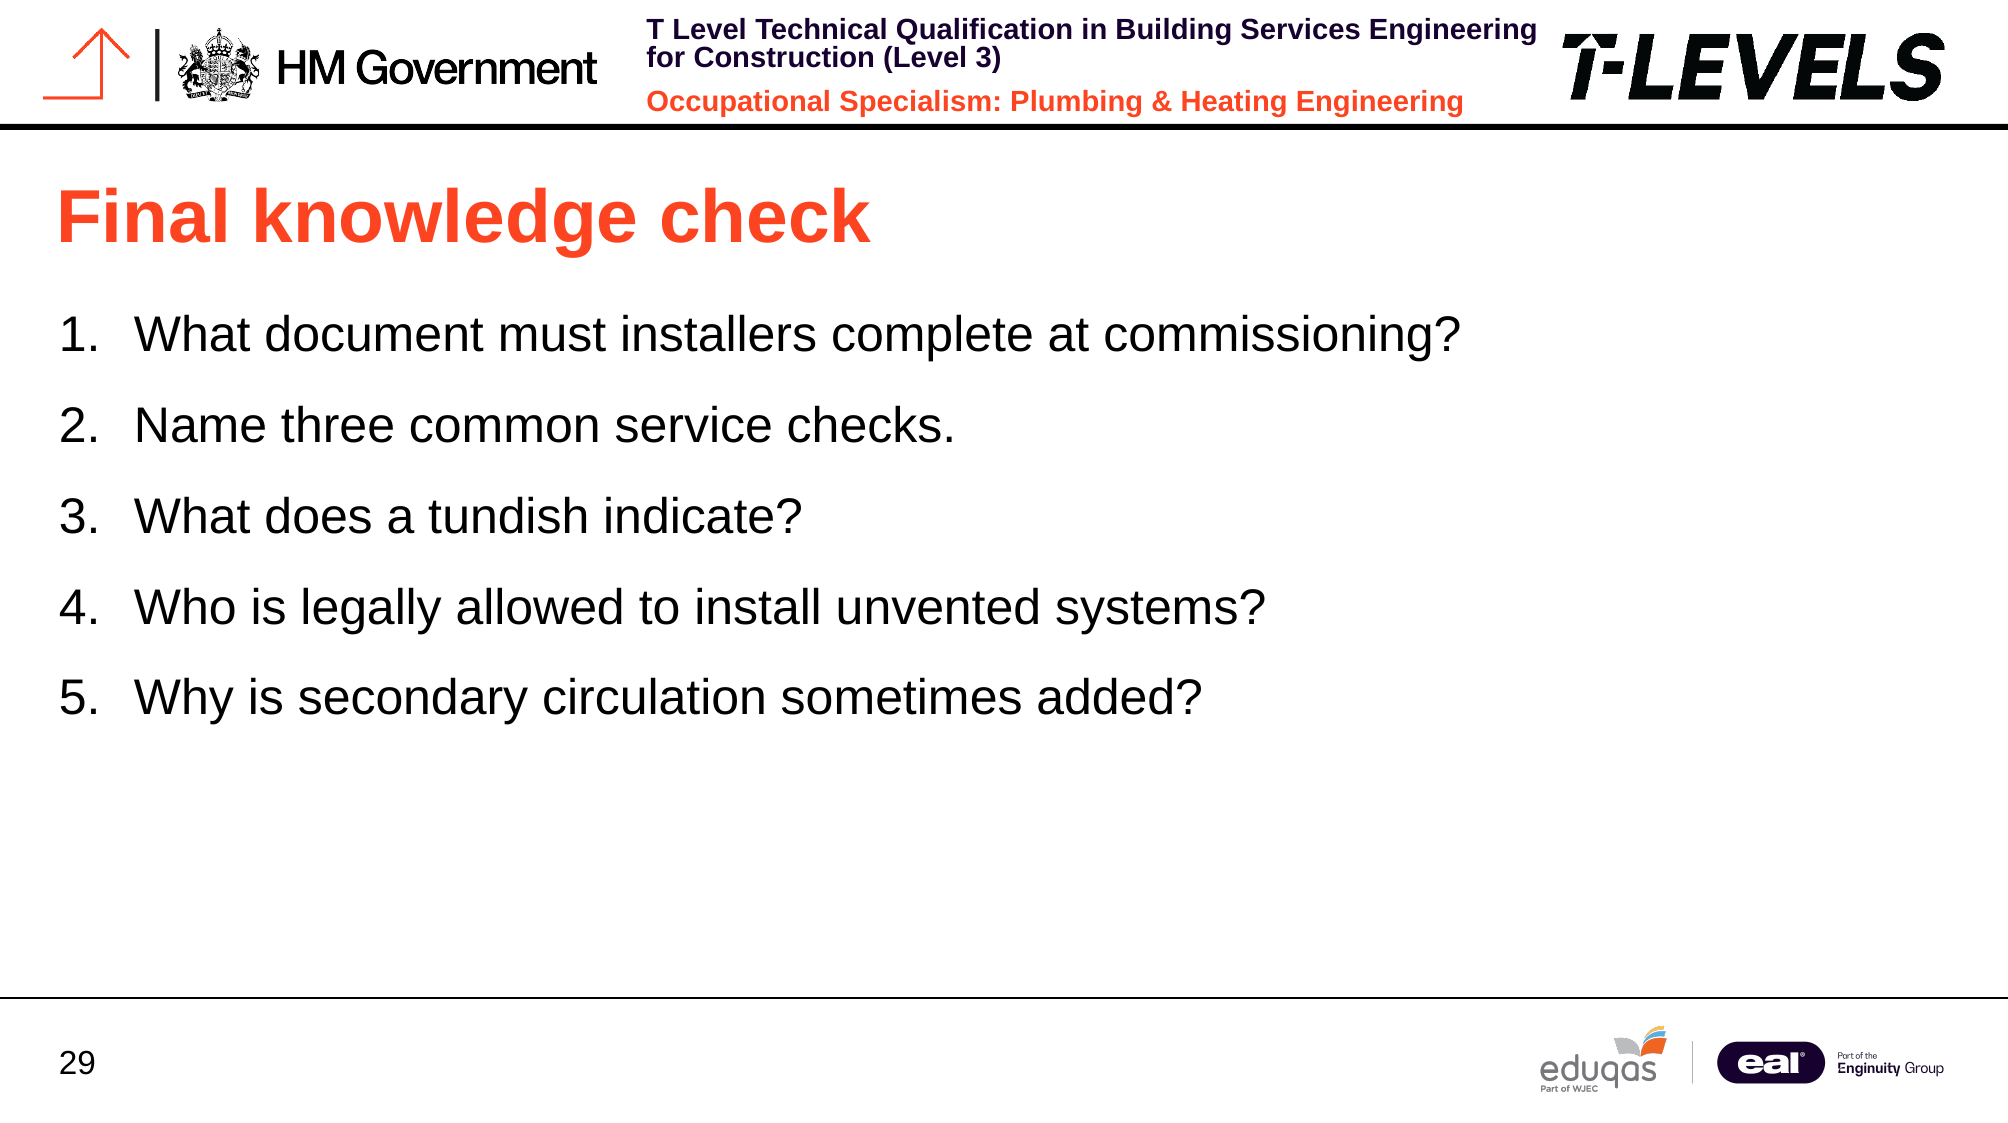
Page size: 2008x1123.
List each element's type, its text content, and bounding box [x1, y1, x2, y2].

title Final knowledge check [41, 111, 1949, 314]
picture [1543, 25, 1964, 108]
picture [1535, 1021, 1949, 1097]
picture [38, 27, 136, 100]
picture [155, 28, 597, 102]
list What document must installers complete at commissioning? Name three common service checks. What does a tundish indicate? Who is legally allowed to install unvented systems? Why is secondary circulation sometimes added? [59, 295, 1949, 919]
